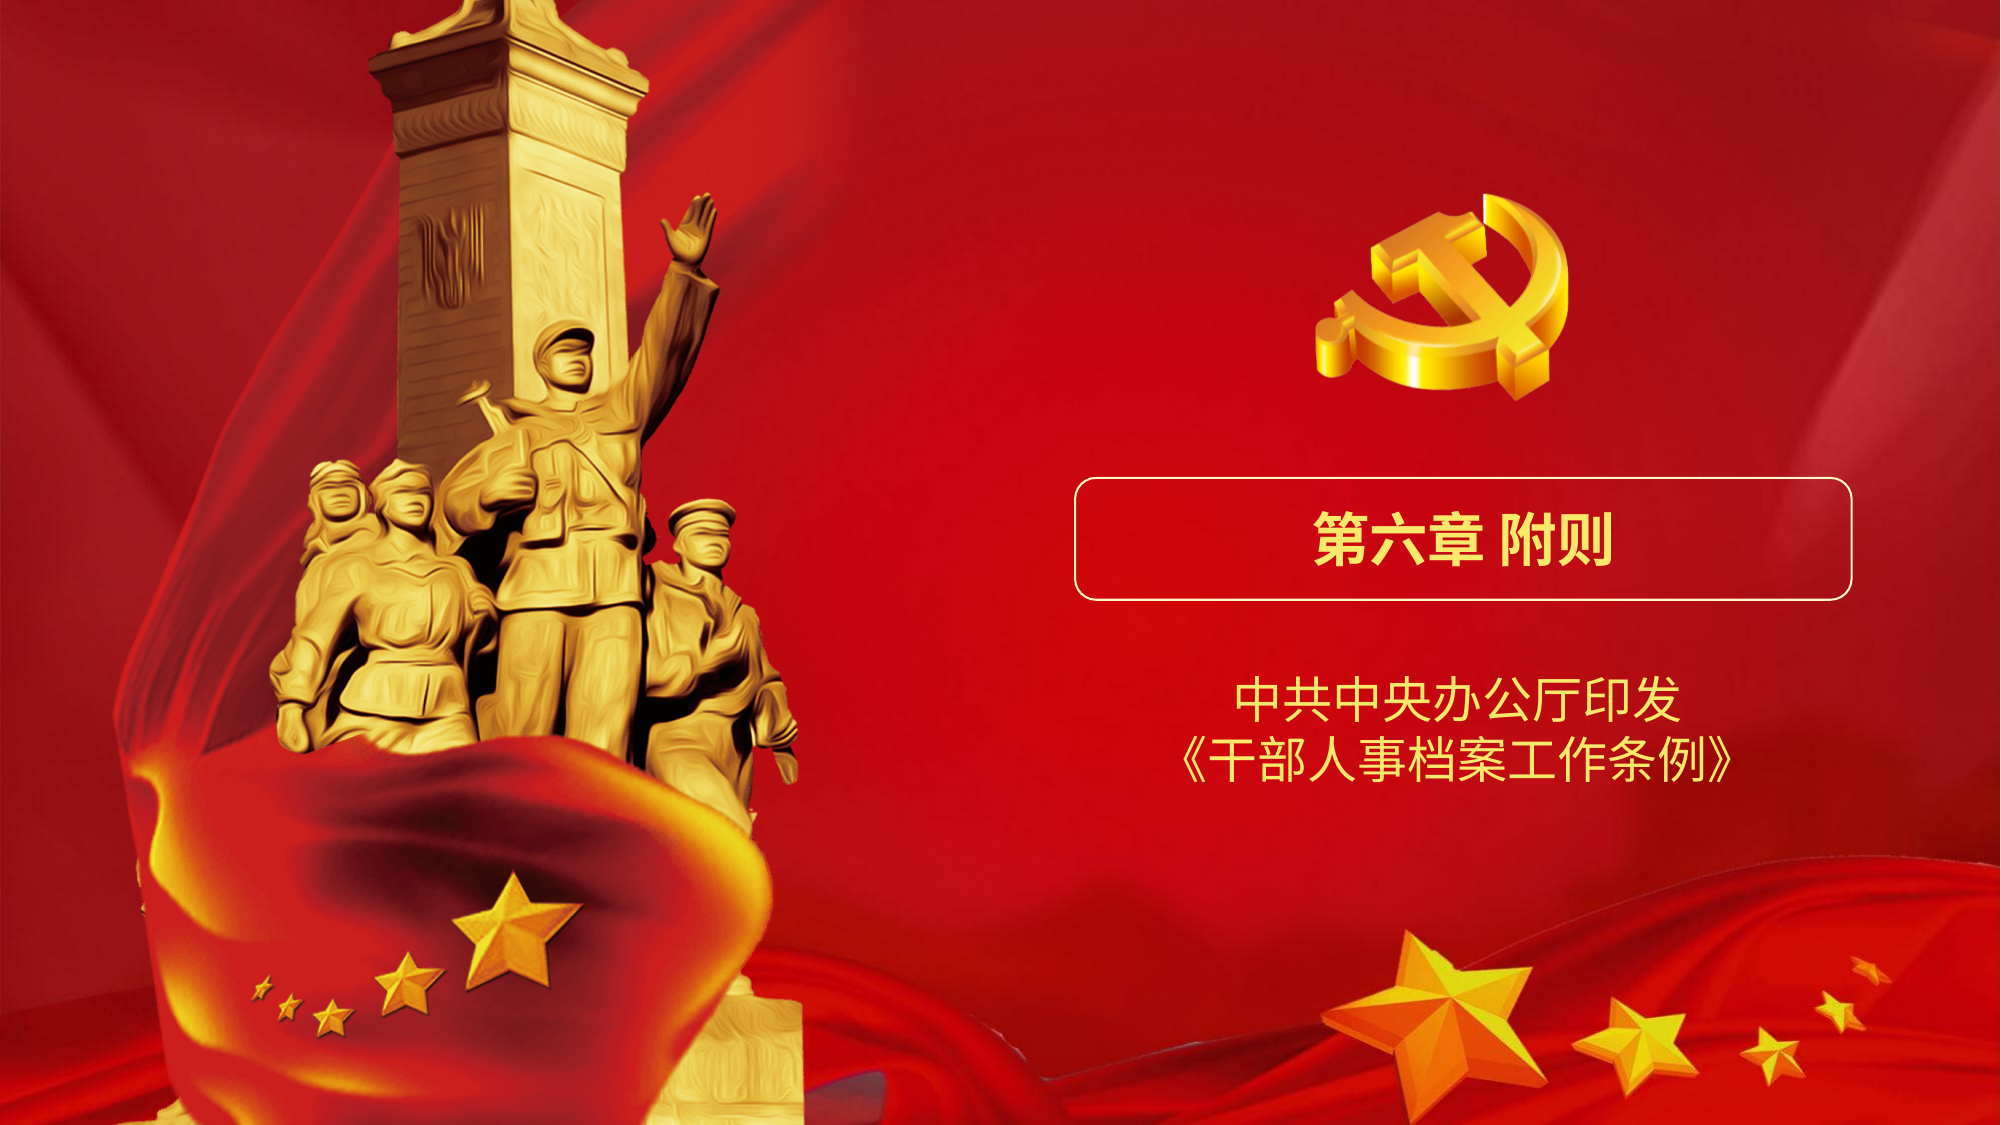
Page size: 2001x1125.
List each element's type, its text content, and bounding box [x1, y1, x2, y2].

text_box 中共中央办公厅印发 《干部人事档案工作条例》 [1171, 661, 1852, 797]
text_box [1171, 477, 1852, 600]
picture [0, 0, 2000, 1125]
